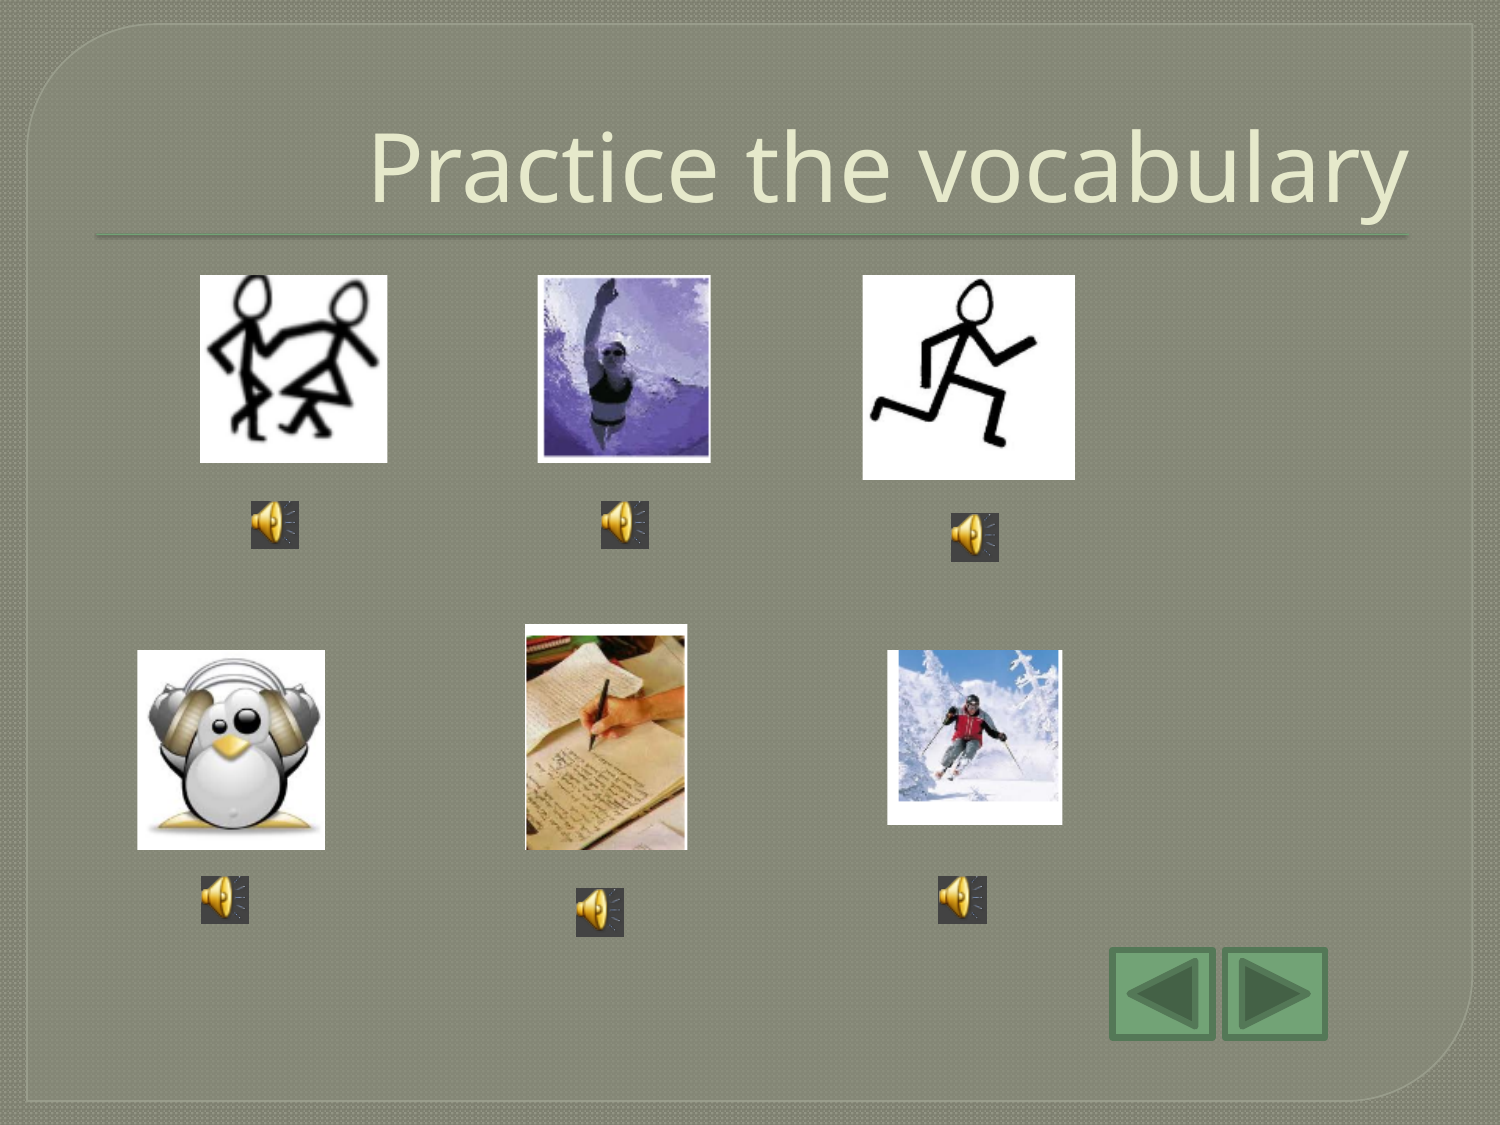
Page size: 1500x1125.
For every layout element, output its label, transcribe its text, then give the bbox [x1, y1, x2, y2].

title Practice the vocabulary [75, 41, 1425, 230]
picture [887, 649, 1063, 826]
picture [137, 649, 326, 851]
picture [599, 499, 651, 551]
picture [574, 887, 626, 938]
picture [524, 624, 688, 851]
picture [937, 874, 988, 926]
text_box [1109, 947, 1216, 1041]
picture [199, 874, 251, 926]
picture [249, 499, 301, 551]
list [199, 274, 388, 463]
text_box [1222, 947, 1328, 1041]
picture [862, 274, 1076, 480]
picture [949, 512, 1001, 563]
picture [537, 274, 711, 463]
